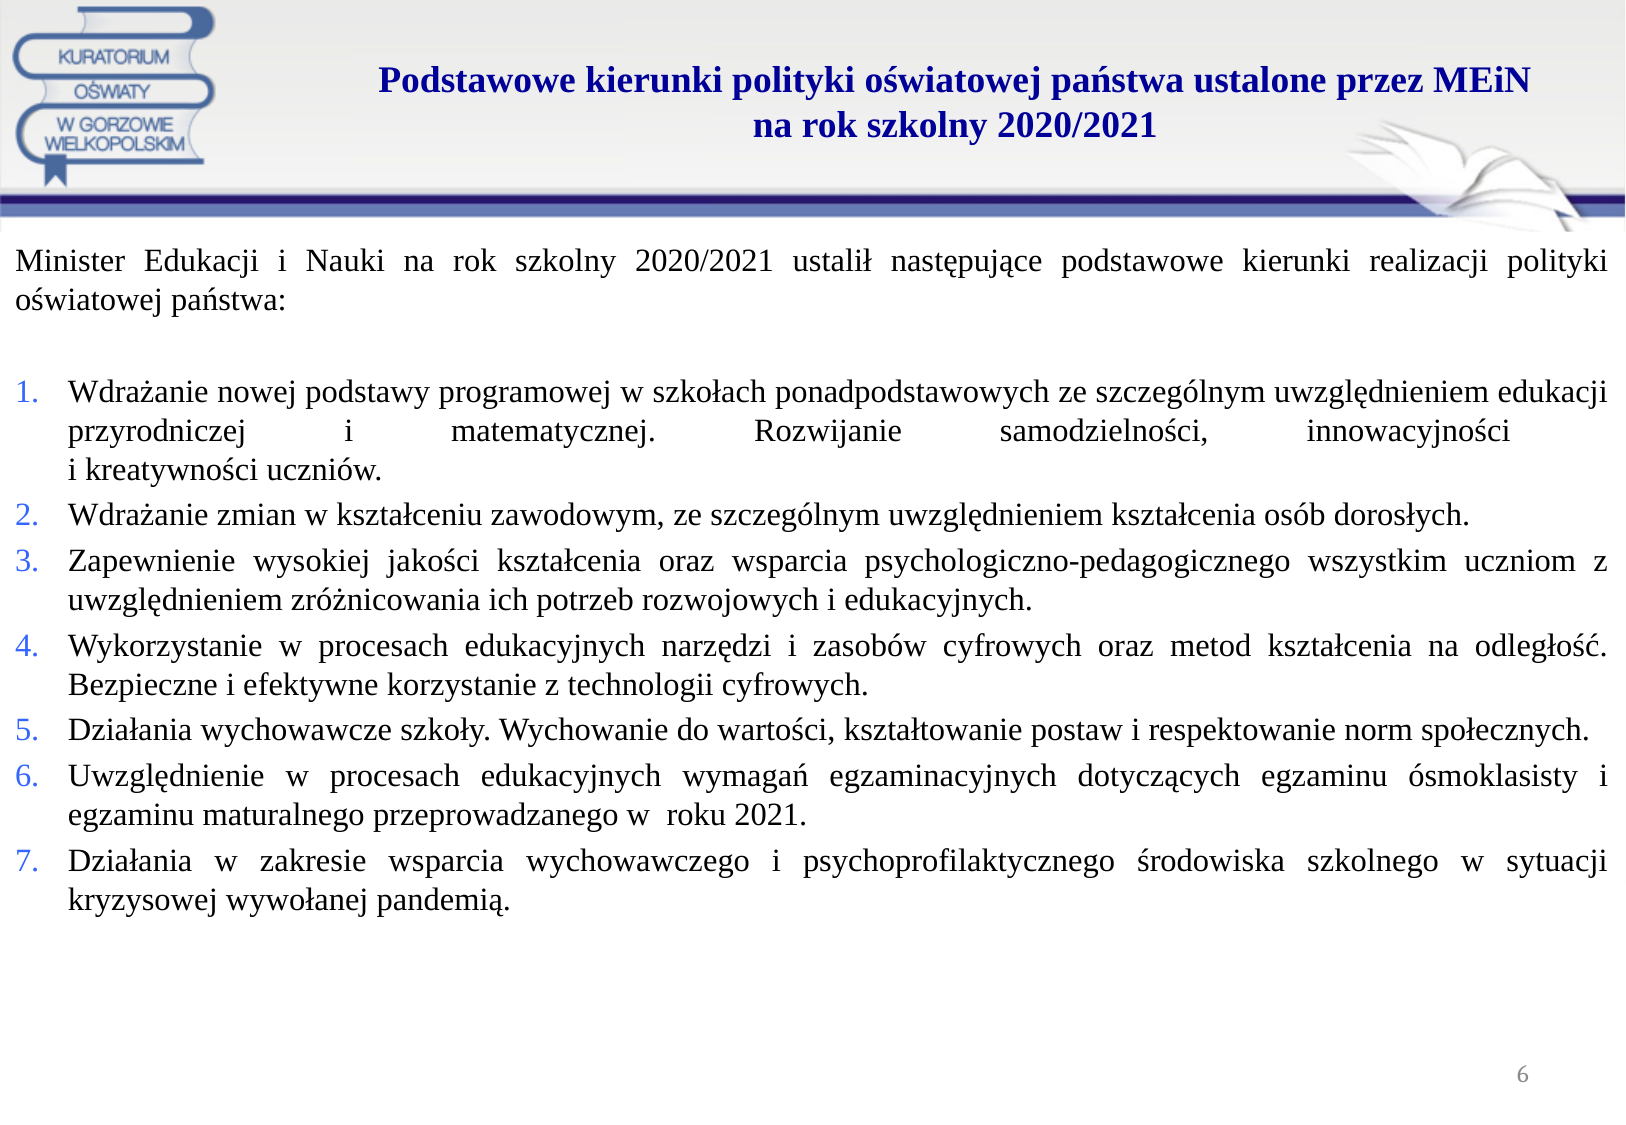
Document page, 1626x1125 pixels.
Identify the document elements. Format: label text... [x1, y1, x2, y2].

list Minister Edukacji i Nauki na rok szkolny 2020/2021 ustalił następujące podstawowe kierunki realizacji polityki oświatowej państwa: Wdrażanie nowej podstawy programowej w szkołach ponadpodstawowych ze szczególnym uwzględnieniem edukacji przyrodniczej i matematycznej. Rozwijanie samodzielności, innowacyjności i kreatywności uczniów. Wdrażanie zmian w kształceniu zawodowym, ze szczególnym uwzględnieniem kształcenia osób dorosłych. Zapewnienie wysokiej jakości kształcenia oraz wsparcia psychologiczno-pedagogicznego wszystkim uczniom z uwzględnieniem zróżnicowania ich potrzeb rozwojowych i edukacyjnych. Wykorzystanie w procesach edukacyjnych narzędzi i zasobów cyfrowych oraz metod kształcenia na odległość. Bezpieczne i efektywne korzystanie z technologii cyfrowych. Działania wychowawcze szkoły. Wychowanie do wartości, kształtowanie postaw i respektowanie norm społecznych. Uwzględnienie w procesach edukacyjnych wymagań egzaminacyjnych dotyczących egzaminu ósmoklasisty i egzaminu maturalnego przeprowadzanego w roku 2021. Działania w zakresie wsparcia wychowawczego i psychoprofilaktycznego środowiska szkolnego w sytuacji kryzysowej wywołanej pandemią. [0, 231, 1625, 1125]
title Podstawowe kierunki polityki oświatowej państwa ustalone przez MEiN na rok szkolny 2020/2021 [317, 23, 1594, 176]
picture [0, 0, 1626, 1125]
slide_number 6 [1164, 1042, 1544, 1103]
